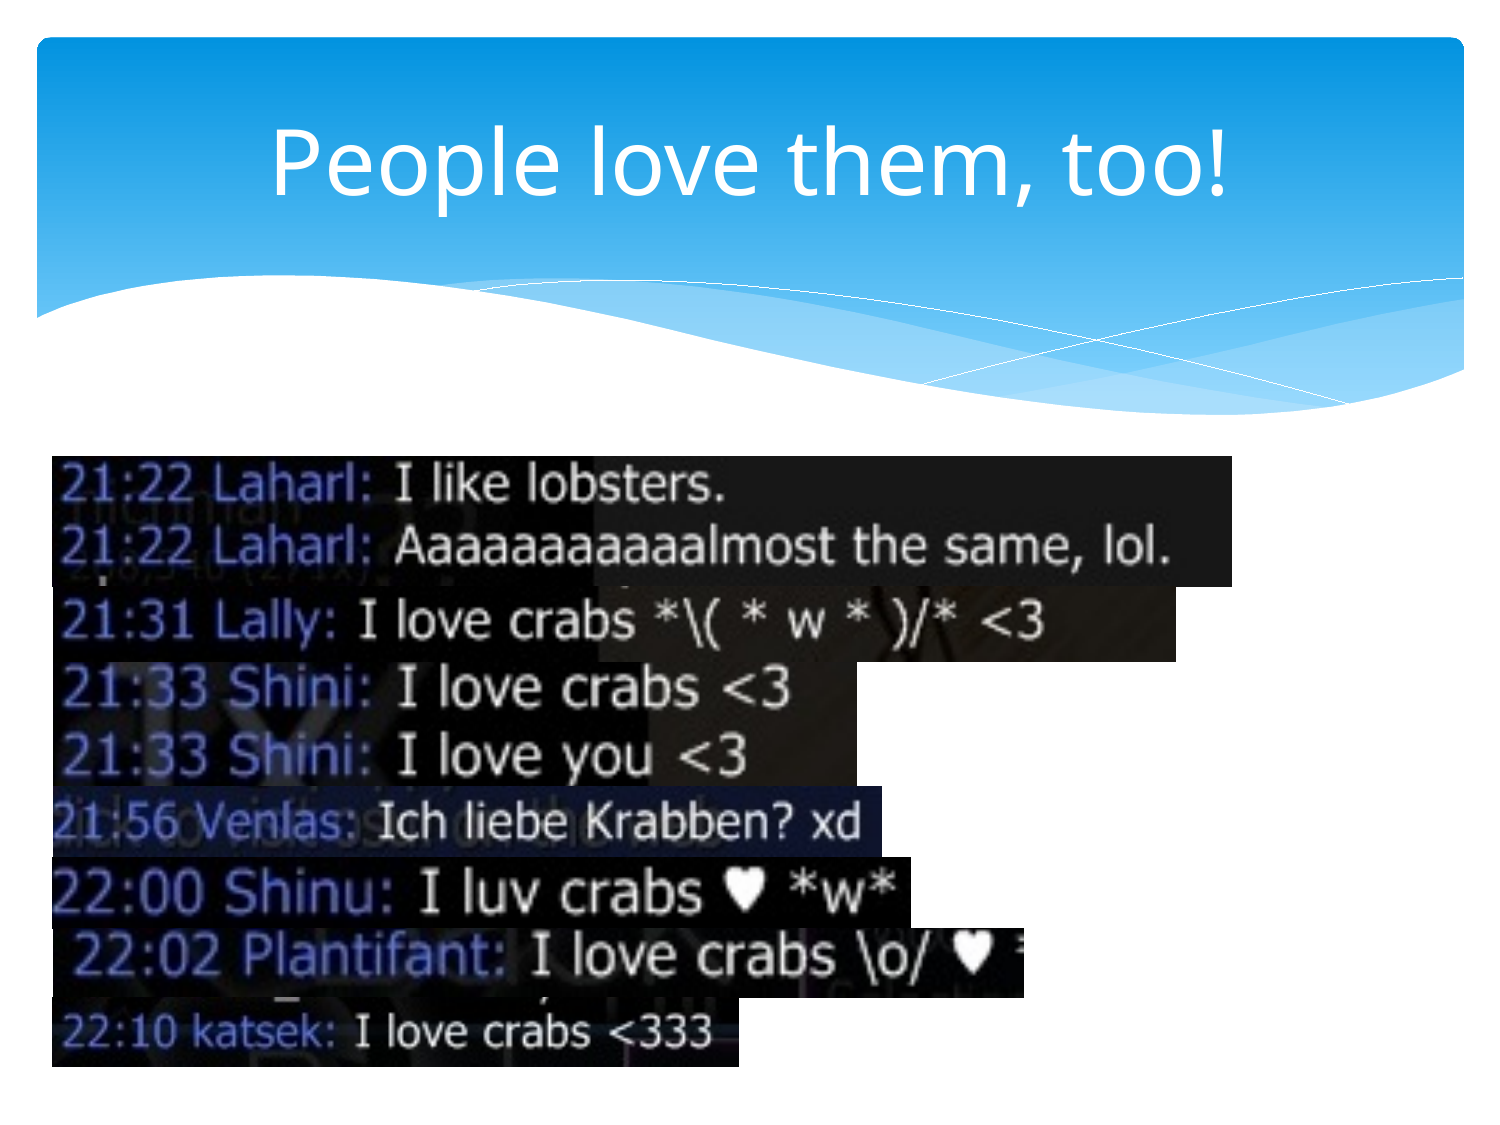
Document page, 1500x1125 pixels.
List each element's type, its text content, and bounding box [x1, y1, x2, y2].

picture [52, 786, 1024, 1068]
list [52, 670, 857, 785]
title People love them, too! [75, 55, 1425, 261]
picture [52, 456, 1233, 662]
